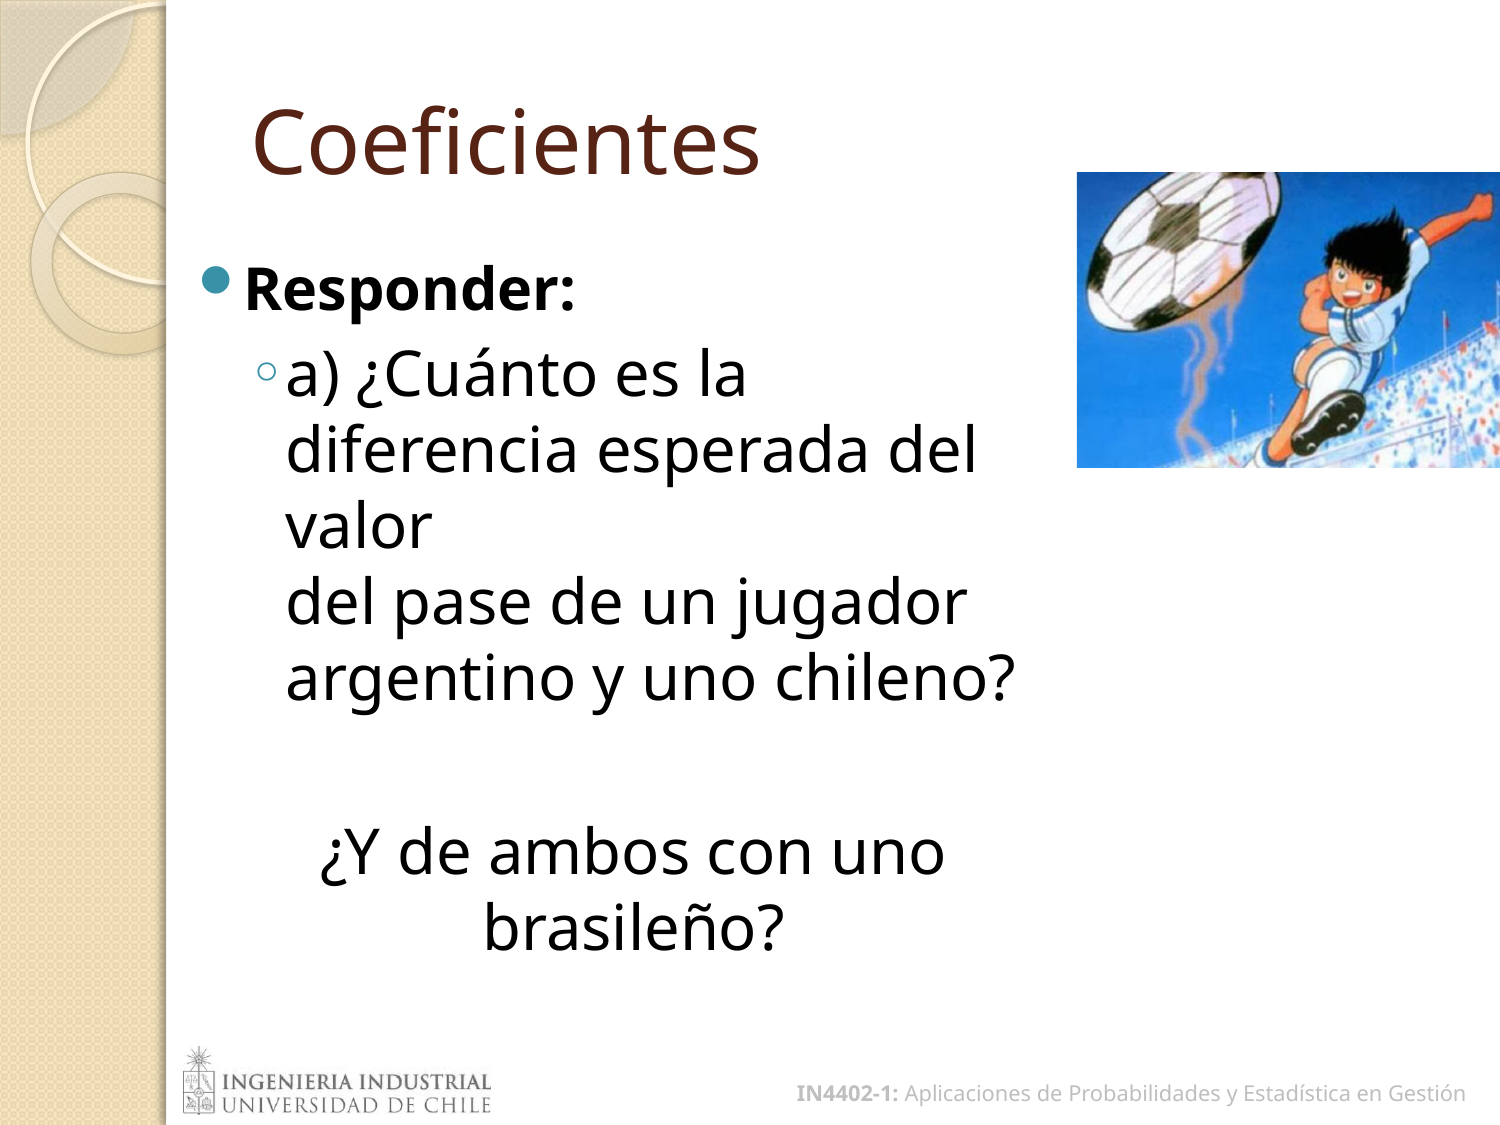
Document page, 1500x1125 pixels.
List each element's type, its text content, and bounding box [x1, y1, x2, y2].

picture [1076, 172, 1500, 469]
picture [183, 1046, 491, 1115]
list Responder: a) ¿Cuánto es la diferencia esperada del valor del pase de un jugador argentino y uno chileno? ¿Y de ambos con uno brasileño? [171, 243, 1034, 1031]
title Coeficientes [235, 45, 1466, 233]
